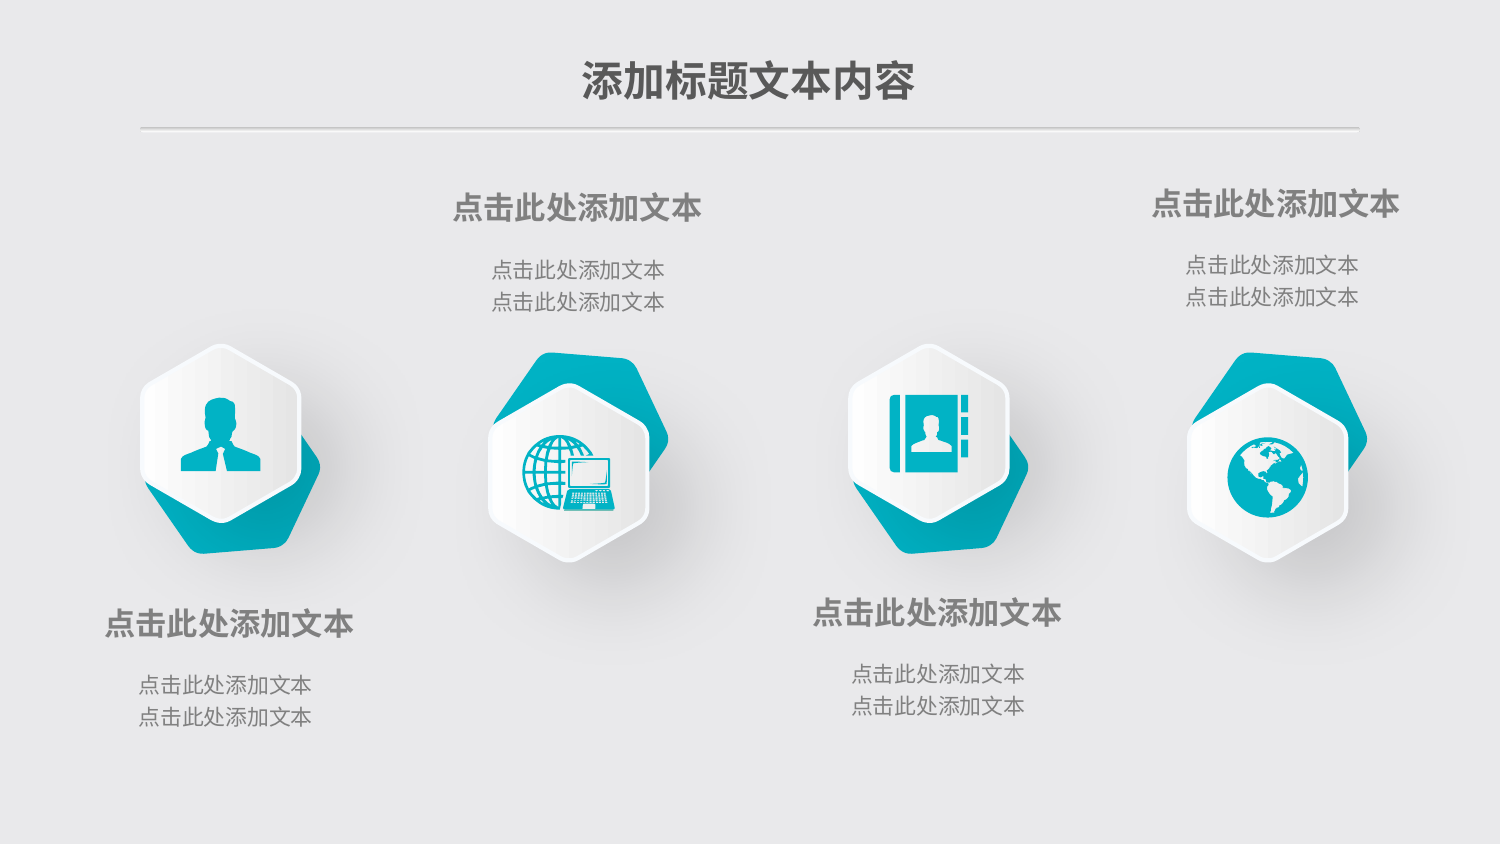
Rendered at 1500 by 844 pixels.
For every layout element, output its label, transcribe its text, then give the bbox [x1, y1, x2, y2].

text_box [142, 345, 300, 521]
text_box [490, 385, 648, 561]
text_box 点击此处添加文本 点击此处添加文本 [123, 659, 328, 737]
text_box 添加标题文本内容 [459, 49, 1038, 111]
text_box 点击此处添加文本 [89, 596, 370, 649]
text_box 点击此处添加文本 点击此处添加文本 [1170, 239, 1375, 318]
text_box [139, 125, 1361, 134]
text_box 点击此处添加文本 [437, 181, 718, 234]
text_box 点击此处添加文本 [797, 585, 1078, 638]
text_box [1216, 351, 1345, 385]
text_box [850, 345, 1008, 521]
text_box [1347, 390, 1353, 401]
text_box [518, 351, 646, 385]
text_box 点击此处添加文本 点击此处添加文本 [476, 244, 681, 323]
text_box 点击此处添加文本 点击此处添加文本 [836, 648, 1041, 727]
text_box [648, 390, 654, 401]
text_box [1189, 385, 1347, 561]
text_box 点击此处添加文本 [1136, 176, 1417, 229]
